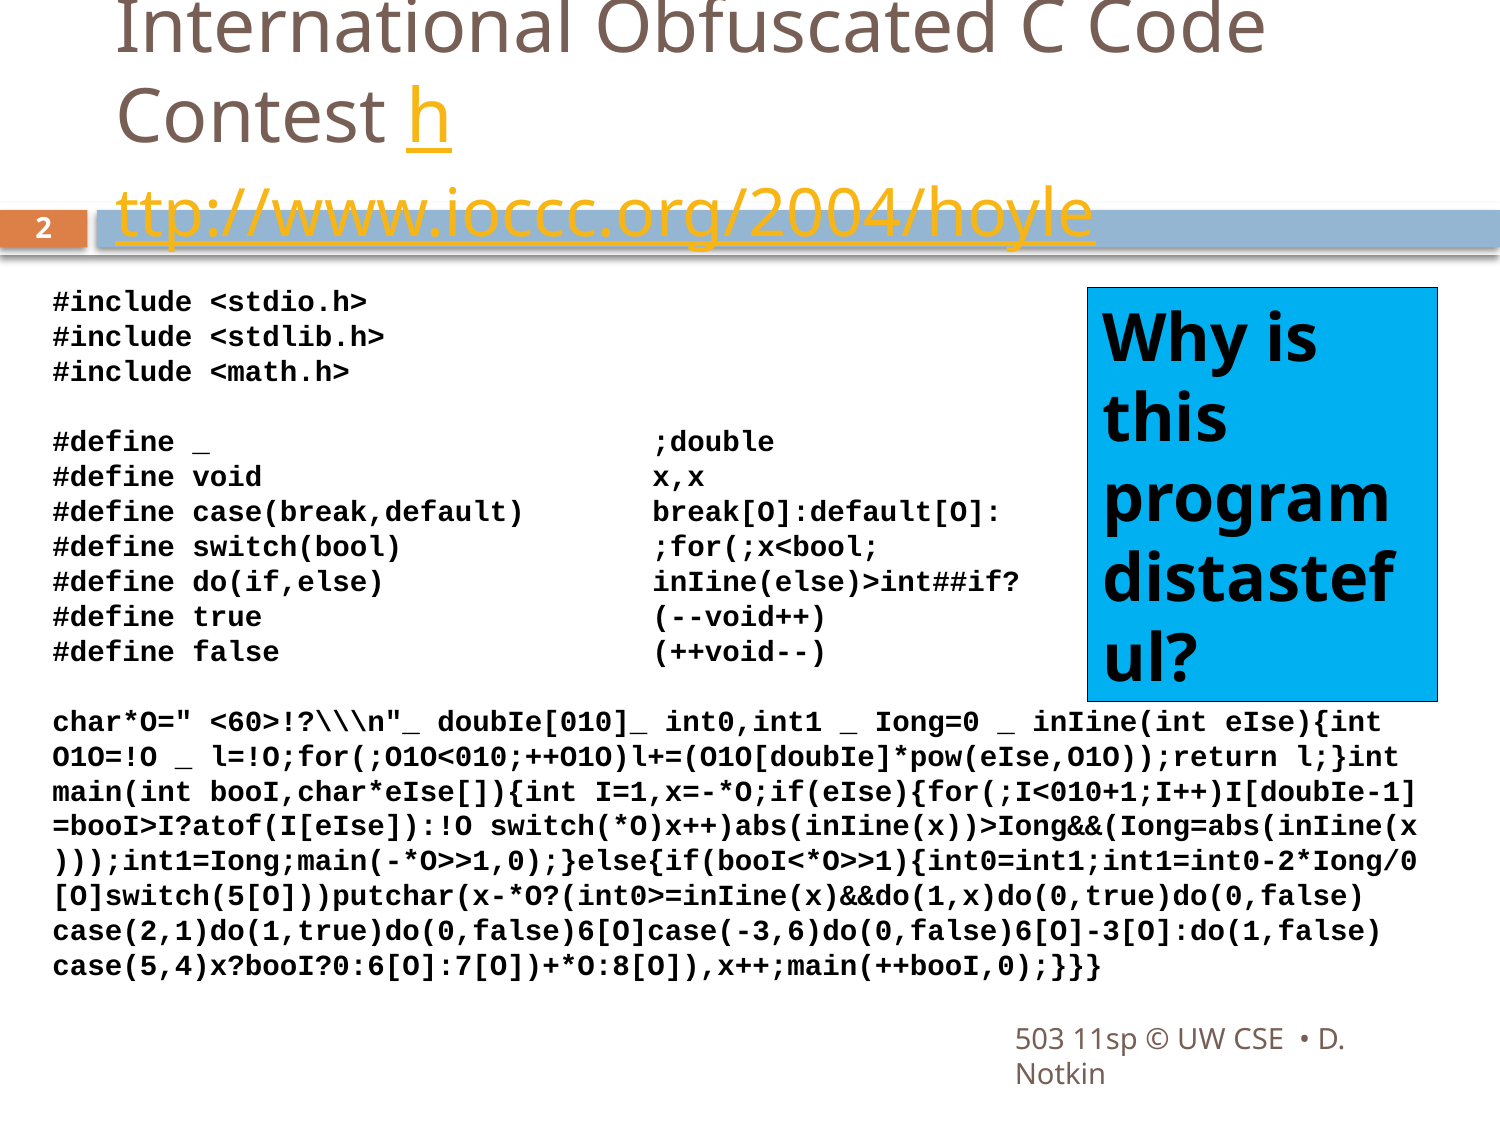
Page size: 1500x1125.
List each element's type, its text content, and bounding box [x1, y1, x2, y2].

slide_number 2 [0, 208, 88, 249]
title International Obfuscated C Code Contest http://www.ioccc.org/2004/hoyle [100, 37, 1438, 200]
text_box #include <stdio.h> #include <stdlib.h> #include <math.h> #define _ ;double #define void x,x #define case(break,default) break[O]:default[O]: #define switch(bool) ;for(;x<bool; #define do(if,else) inIine(else)>int##if? #define true (--void++) #define false (++void--) char*O=" <60>!?\\\n"_ doubIe[010]_ int0,int1 _ Iong=0 _ inIine(int eIse){int O1O=!O _ l=!O;for(;O1O<010;++O1O)l+=(O1O[doubIe]*pow(eIse,O1O));return l;}int main(int booI,char*eIse[]){int I=1,x=-*O;if(eIse){for(;I<010+1;I++)I[doubIe-1] =booI>I?atof(I[eIse]):!O switch(*O)x++)abs(inIine(x))>Iong&&(Iong=abs(inIine(x )));int1=Iong;main(-*O>>1,0);}else{if(booI<*O>>1){int0=int1;int1=int0-2*Iong/0 [O]switch(5[O]))putchar(x-*O?(int0>=inIine(x)&&do(1,x)do(0,true)do(0,false) case(2,1)do(1,true)do(0,false)6[O]case(-3,6)do(0,false)6[O]-3[O]:do(1,false) case(5,4)x?booI?0:6[O]:7[O])+*O:8[O]),x++;main(++booI,0);}}} [37, 274, 1438, 989]
slide_number 503 11sp © UW CSE • D. Notkin [999, 1025, 1438, 1085]
text_box Why is this program distasteful? [1087, 287, 1438, 702]
